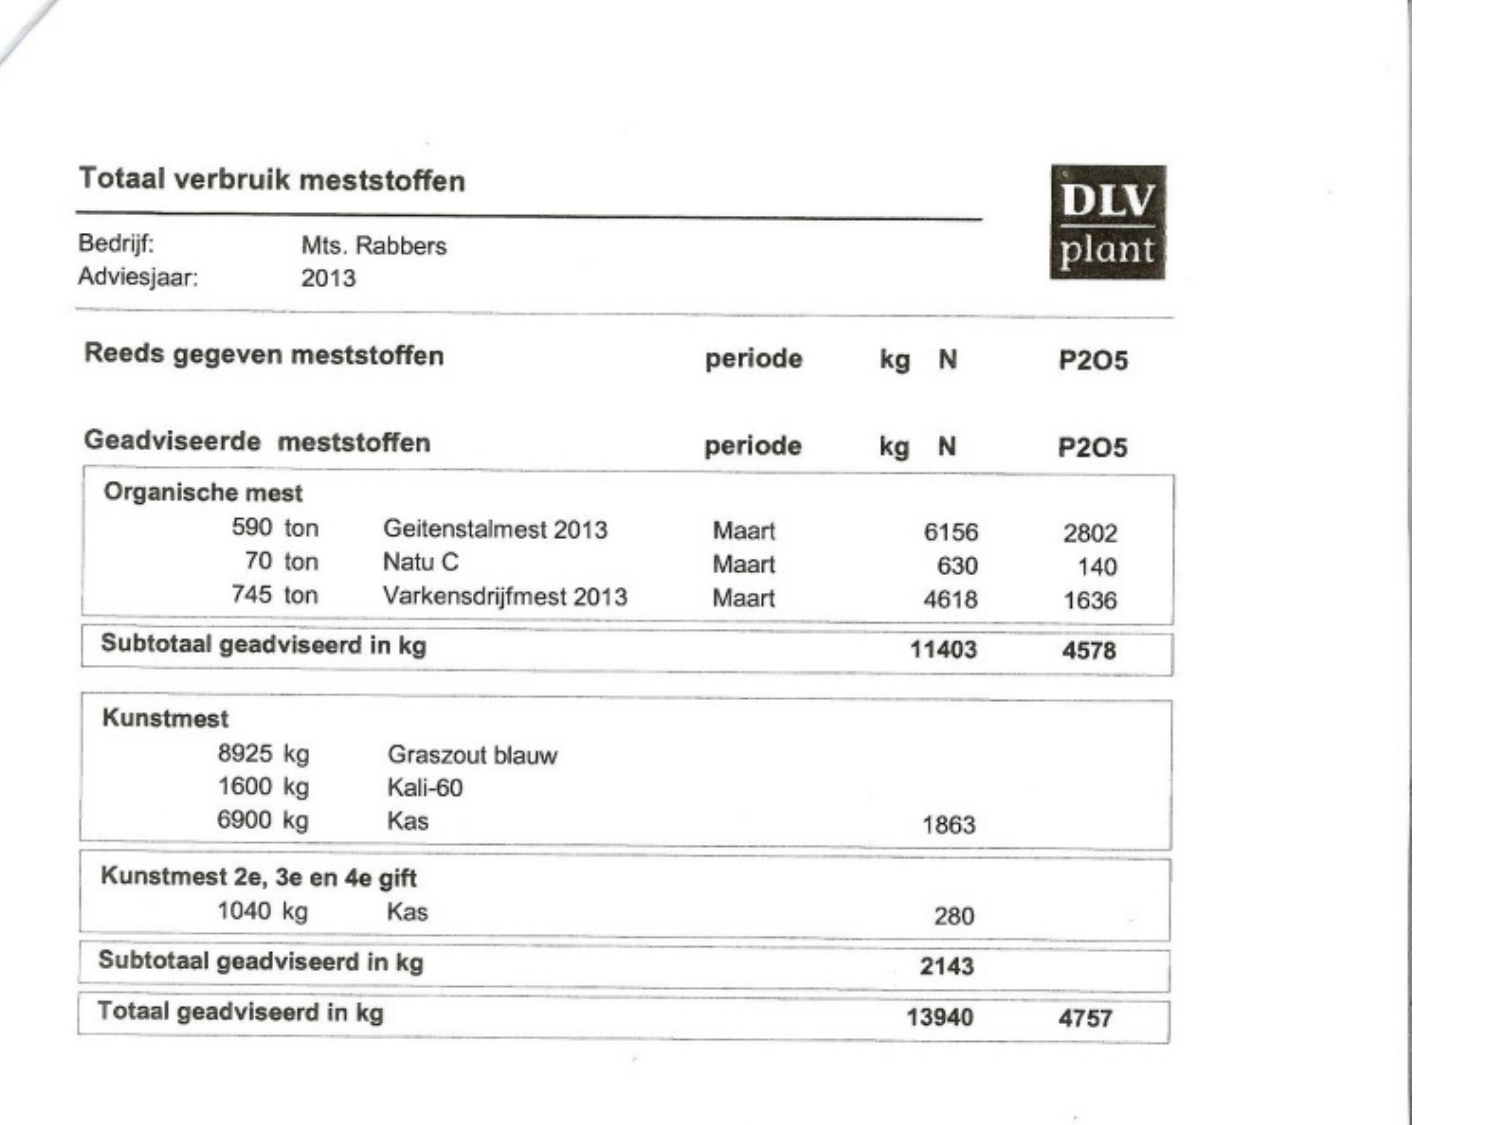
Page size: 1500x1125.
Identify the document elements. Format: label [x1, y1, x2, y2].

list [0, 0, 1412, 1125]
